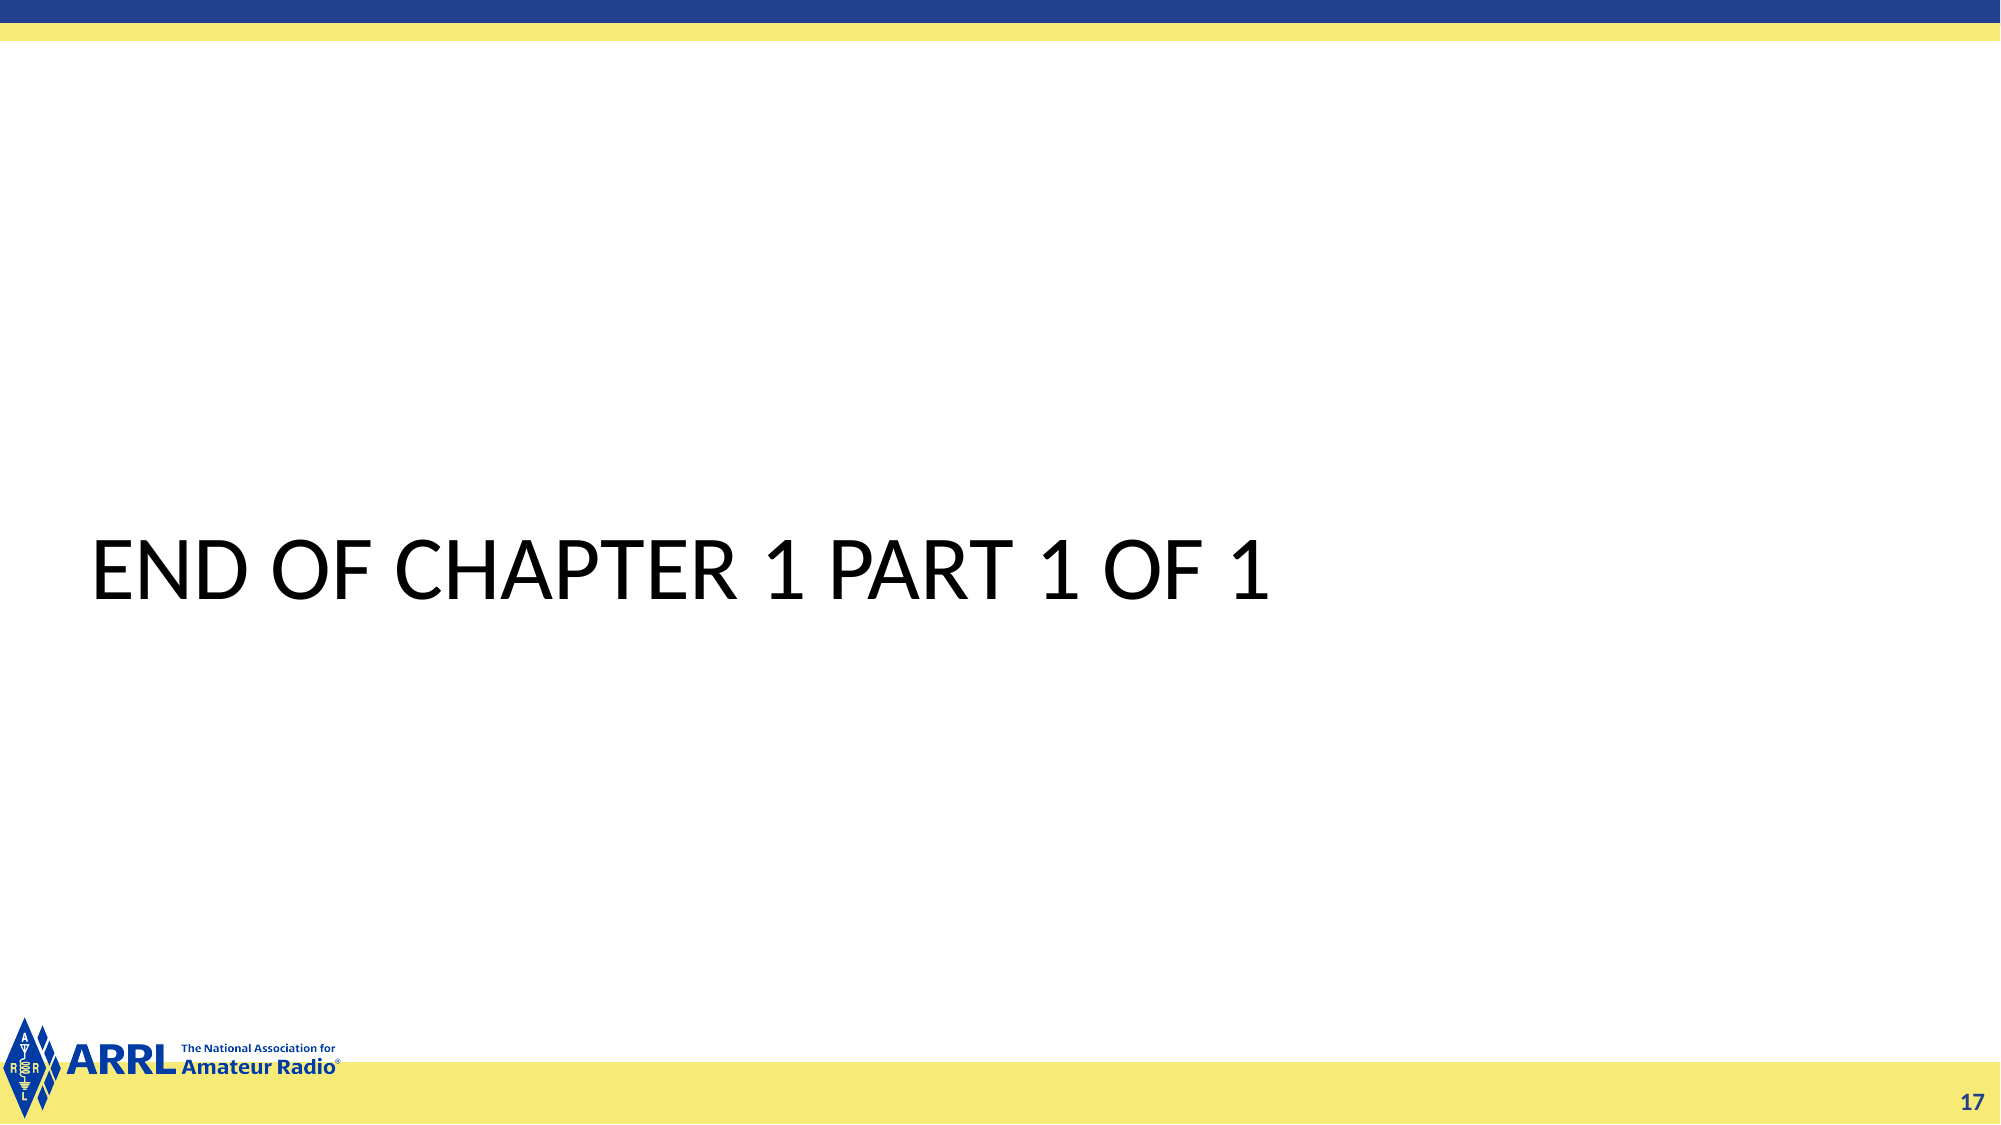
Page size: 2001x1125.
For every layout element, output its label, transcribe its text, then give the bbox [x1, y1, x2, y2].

picture [1, 1015, 342, 1121]
title END OF CHAPTER 1 PART 1 OF 1 [75, 512, 1875, 700]
